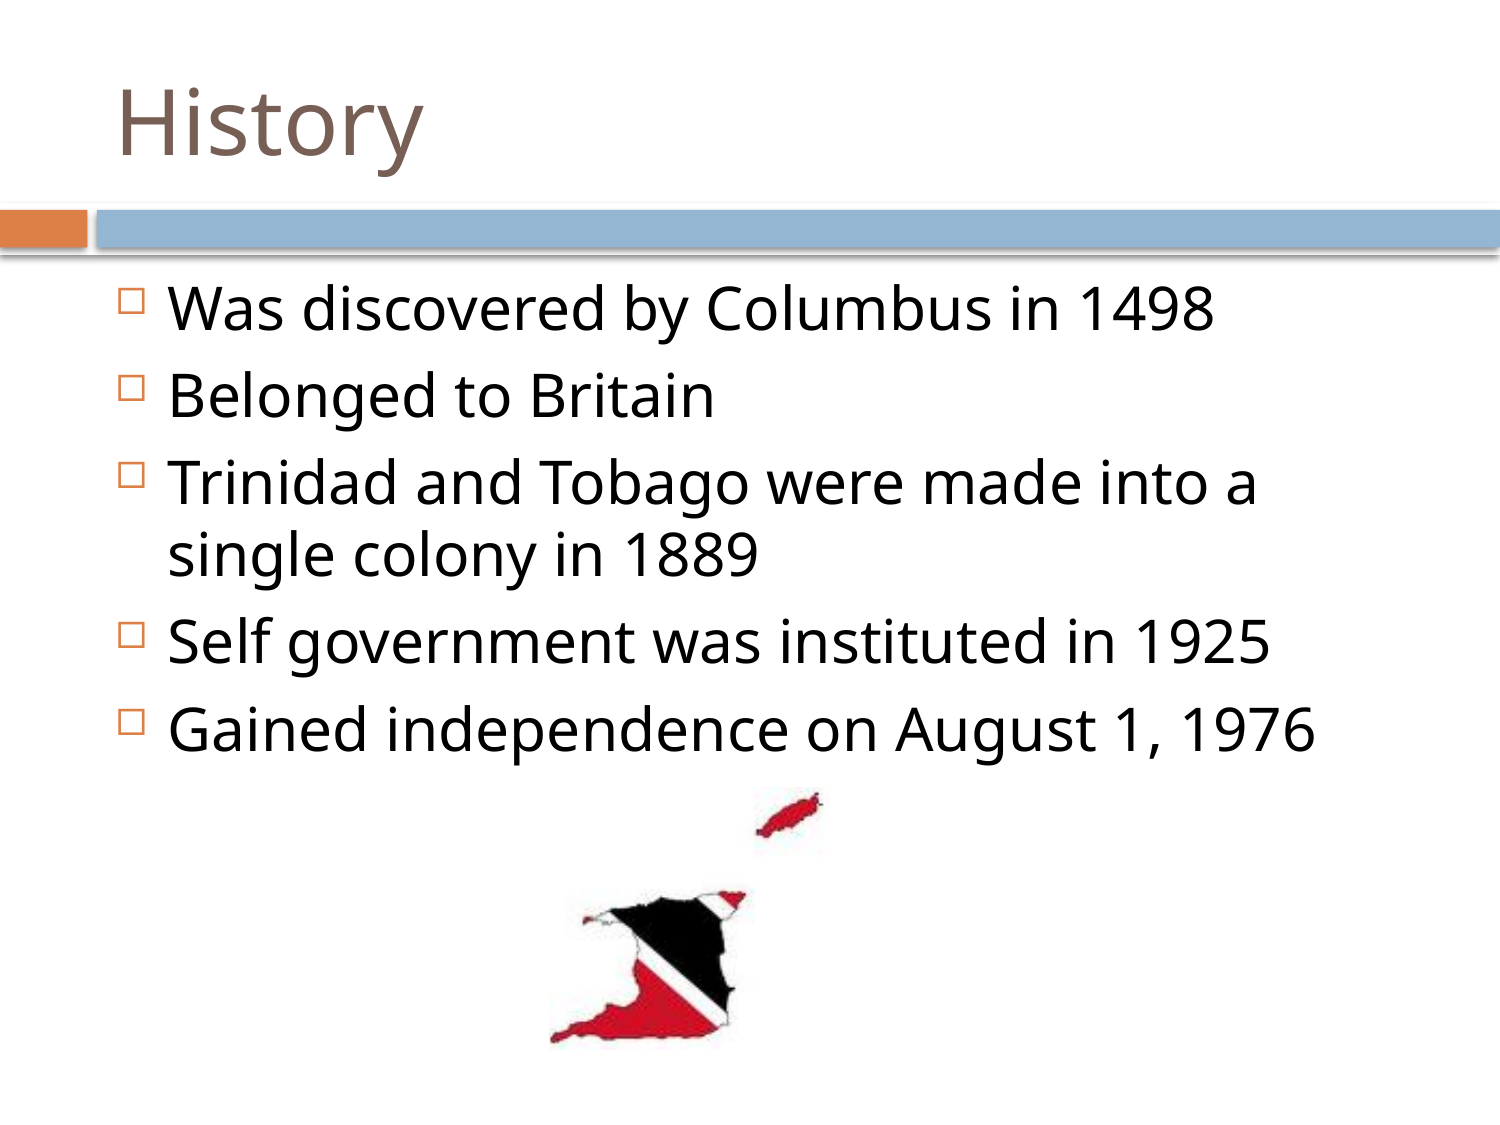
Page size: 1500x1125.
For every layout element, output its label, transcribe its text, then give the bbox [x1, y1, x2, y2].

picture [549, 787, 830, 1051]
list Was discovered by Columbus in 1498 Belonged to Britain Trinidad and Tobago were made into a single colony in 1889 Self government was instituted in 1925 Gained independence on August 1, 1976 [100, 262, 1439, 1006]
title History [99, 37, 1438, 201]
